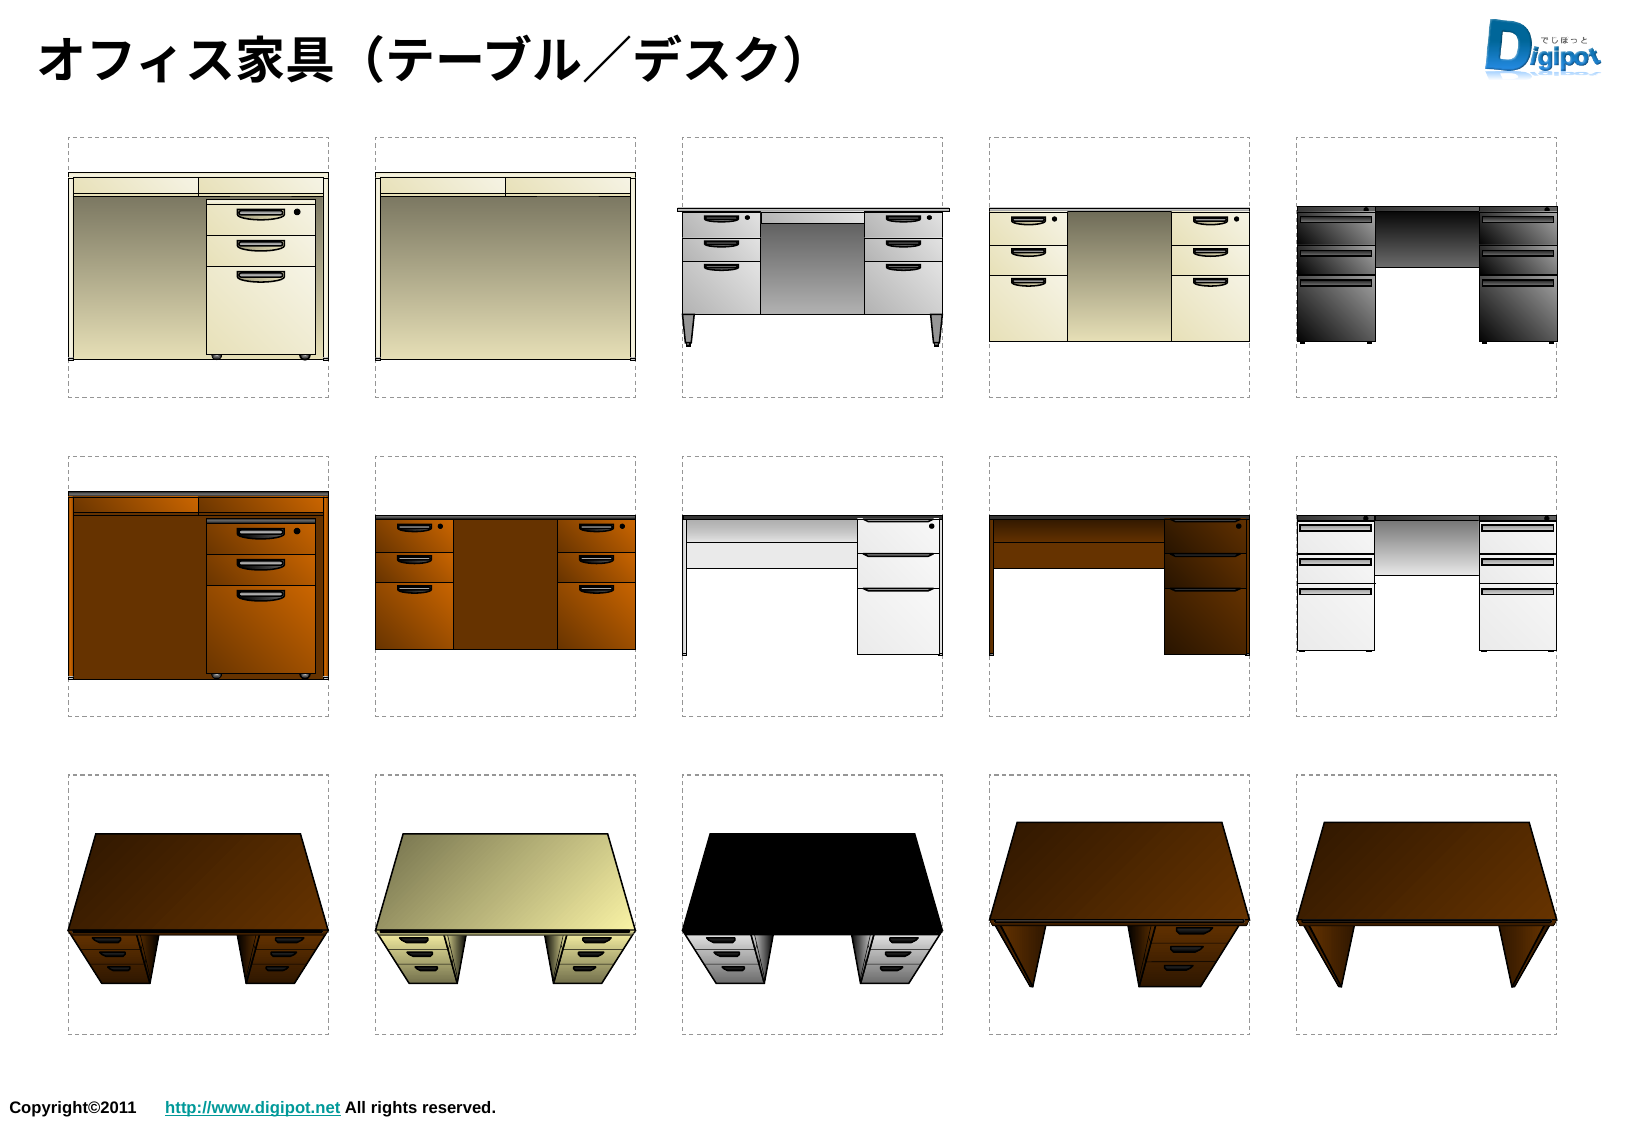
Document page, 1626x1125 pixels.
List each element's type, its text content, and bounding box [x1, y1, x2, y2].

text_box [677, 208, 949, 346]
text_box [682, 834, 943, 984]
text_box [68, 172, 329, 360]
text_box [1297, 206, 1558, 343]
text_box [375, 834, 636, 984]
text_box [375, 515, 636, 649]
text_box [989, 515, 1250, 656]
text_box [375, 172, 636, 360]
title オフィス家具（テーブル／デスク） [21, 19, 881, 98]
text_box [682, 515, 943, 656]
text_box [989, 822, 1250, 987]
picture [1485, 19, 1602, 82]
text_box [68, 834, 329, 984]
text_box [1296, 515, 1558, 652]
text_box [68, 491, 329, 679]
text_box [1296, 822, 1557, 987]
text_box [989, 207, 1250, 342]
